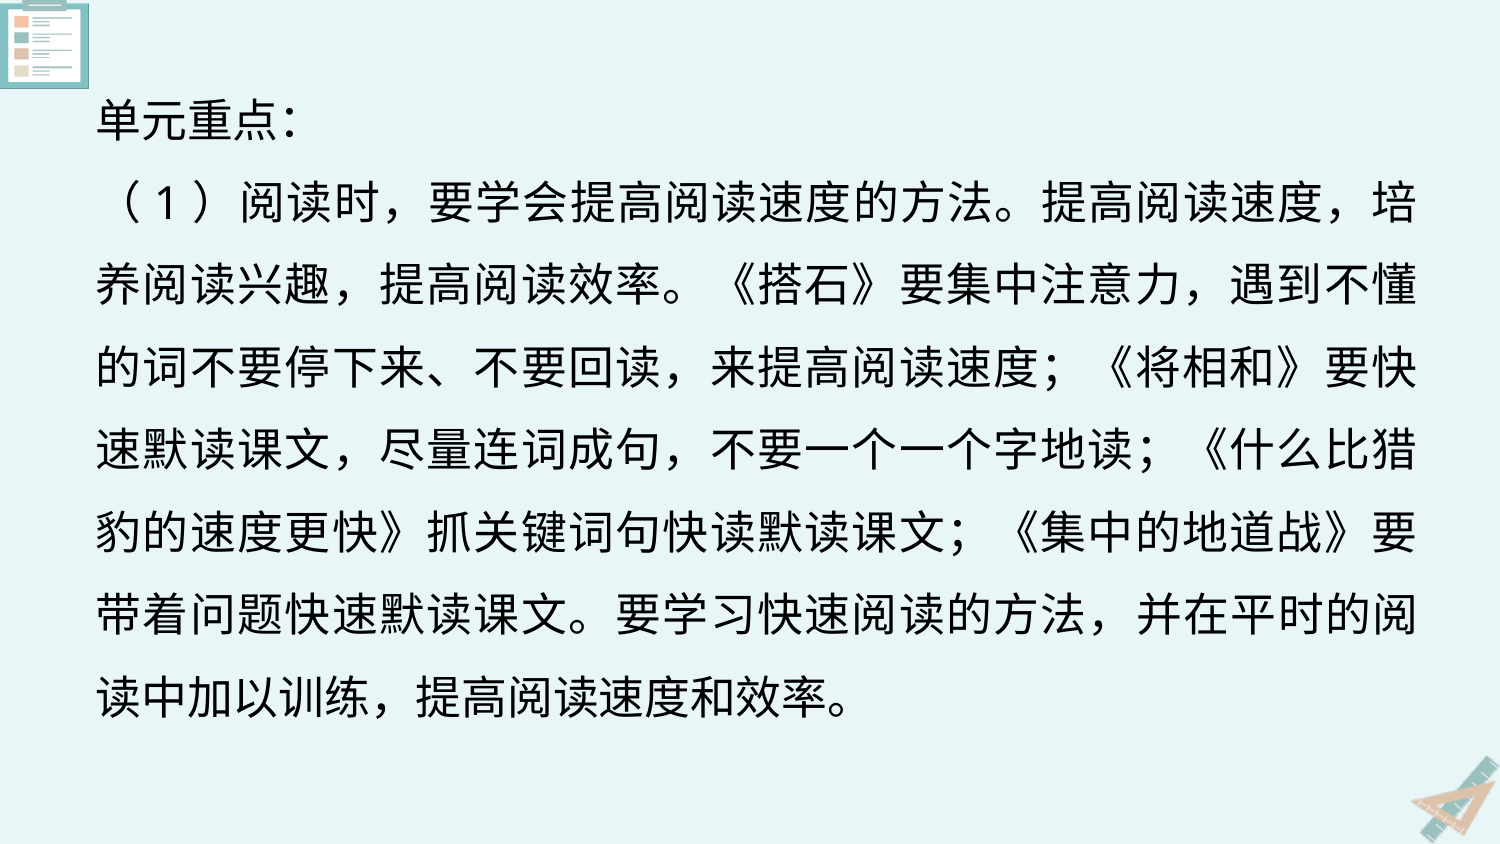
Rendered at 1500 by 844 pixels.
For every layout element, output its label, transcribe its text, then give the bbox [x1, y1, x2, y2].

text_box 单元重点： （1）阅读时，要学会提高阅读速度的方法。提高阅读速度，培养阅读兴趣，提高阅读效率。《搭石》要集中注意力，遇到不懂的词不要停下来、不要回读，来提高阅读速度；《将相和》要快速默读课文，尽量连词成句，不要一个一个字地读；《什么比猎豹的速度更快》抓关键词句快读默读课文；《集中的地道战》要带着问题快速默读课文。要学习快速阅读的方法，并在平时的阅读中加以训练，提高阅读速度和效率。 [35, 56, 1434, 731]
picture [0, 0, 89, 89]
picture [1411, 755, 1500, 844]
